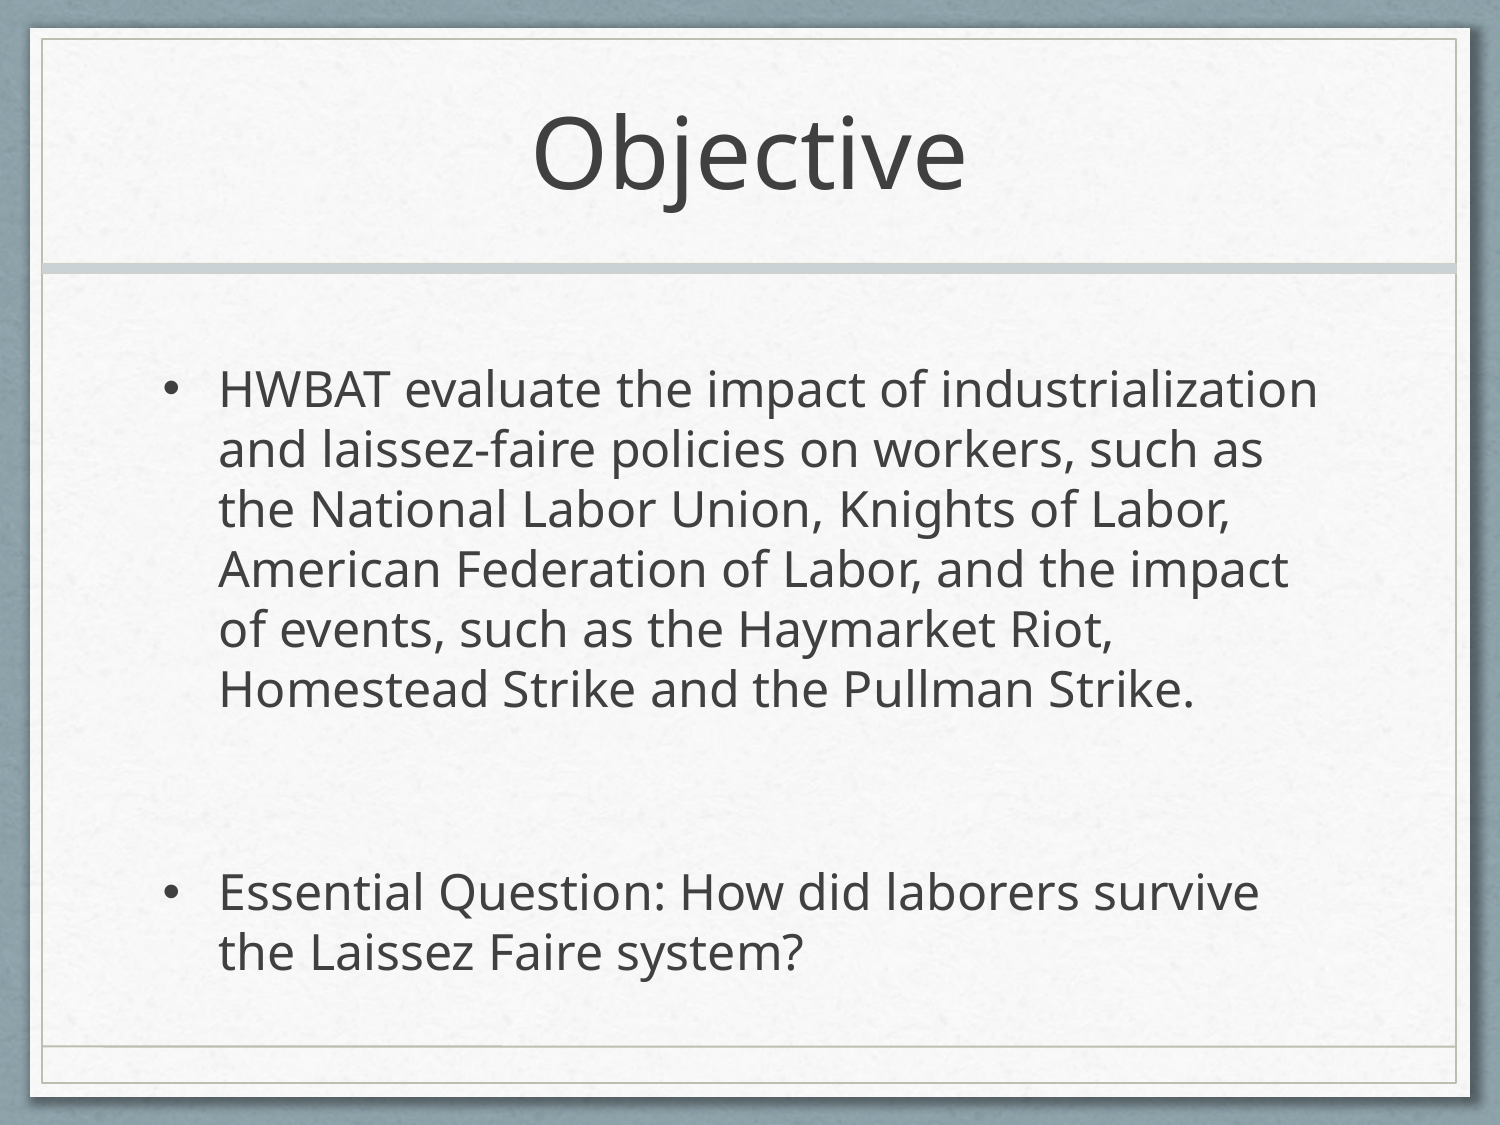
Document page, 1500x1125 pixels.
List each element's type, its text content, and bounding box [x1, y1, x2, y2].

picture [30, 28, 1470, 1097]
title Objective [147, 40, 1353, 260]
list HWBAT evaluate the impact of industrialization and laissez-faire policies on workers, such as the National Labor Union, Knights of Labor, American Federation of Labor, and the impact of events, such as the Haymarket Riot, Homestead Strike and the Pullman Strike. Essential Question: How did laborers survive the Laissez Faire system? [147, 350, 1353, 995]
